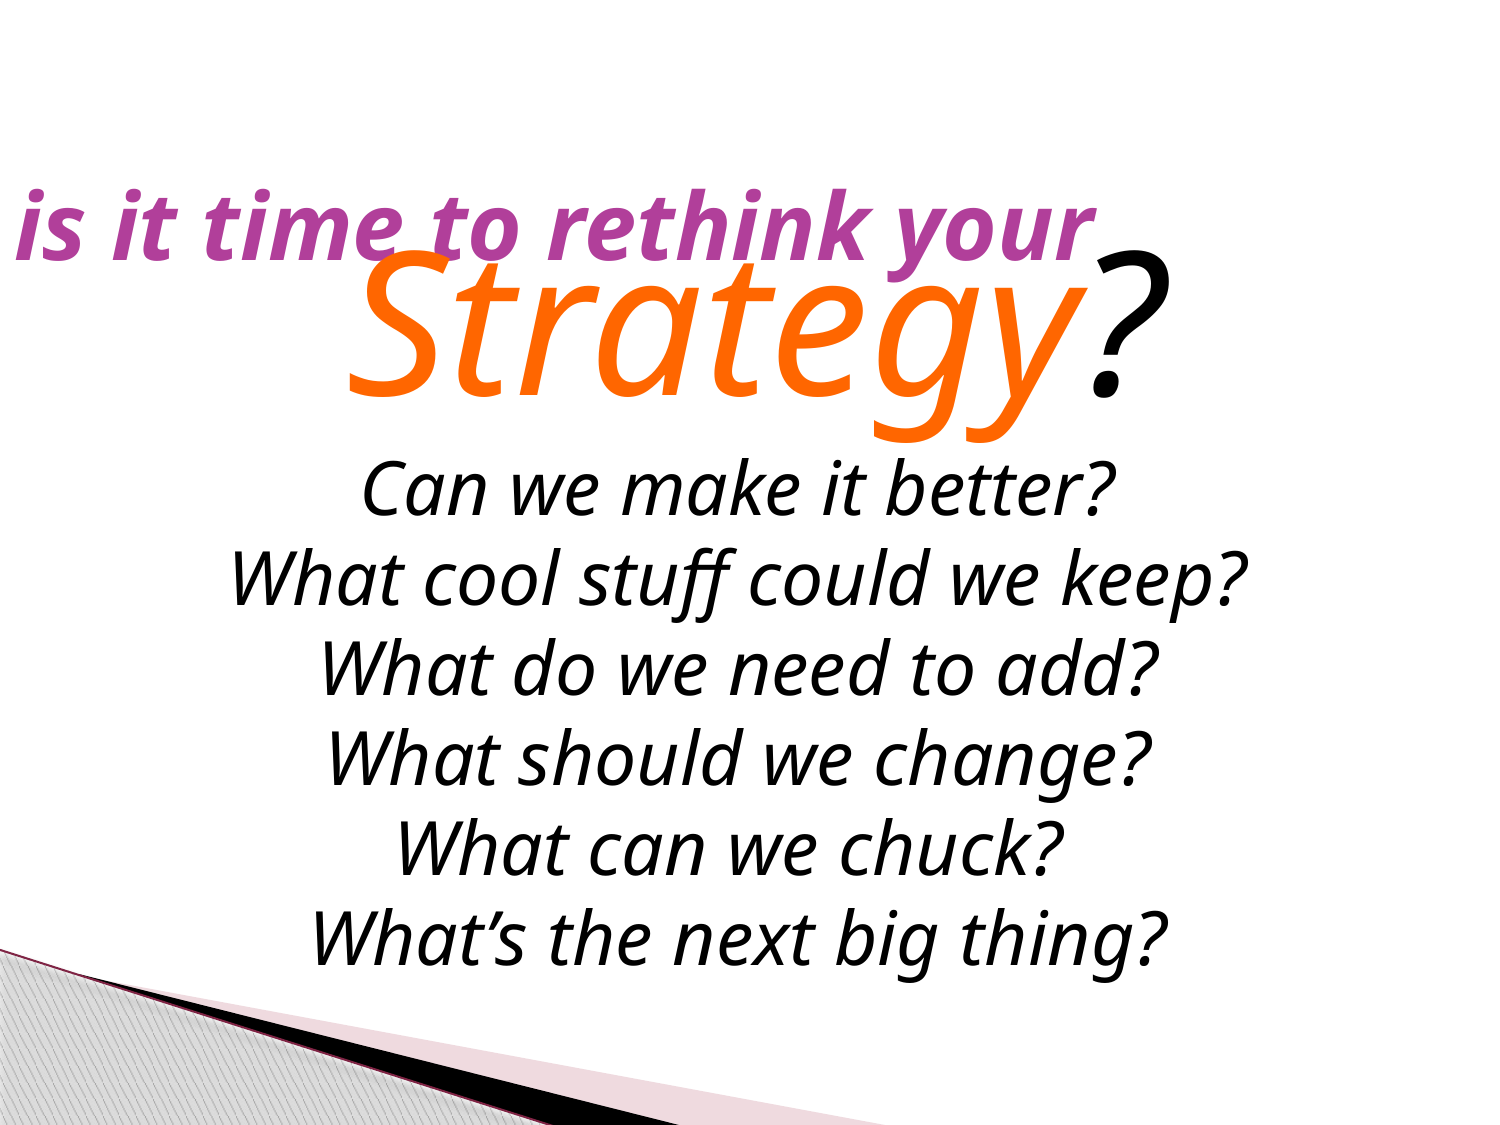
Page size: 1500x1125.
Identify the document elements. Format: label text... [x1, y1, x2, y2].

title is it time to rethink your [0, 128, 1336, 317]
text_box Strategy? [163, 187, 1348, 375]
text_box Can we make it better? What cool stuff could we keep? What do we need to add? What should we change? What can we chuck? What’s the next big thing? [46, 433, 1429, 989]
